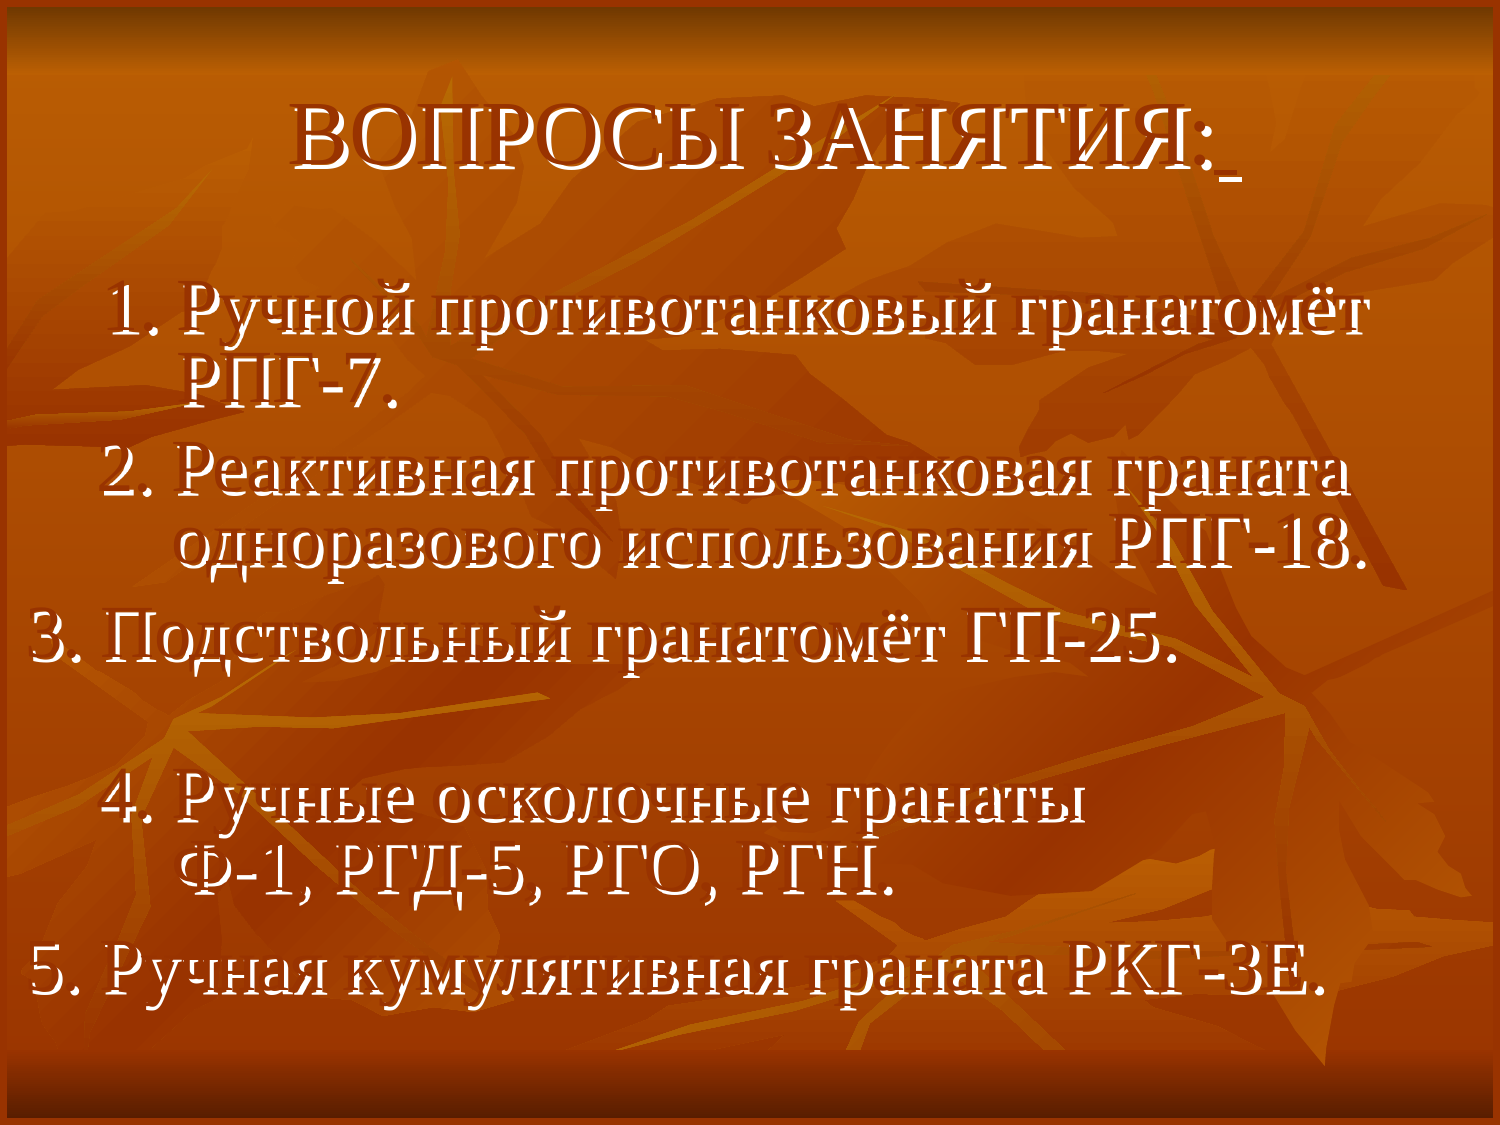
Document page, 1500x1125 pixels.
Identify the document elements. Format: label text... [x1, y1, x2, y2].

text_box 2. Реактивная противотанковая граната одноразового использования РПГ-18. [81, 426, 1432, 586]
text_box 4. Ручные осколочные гранаты Ф-1, РГД-5, РГО, РГН. [81, 753, 1107, 912]
text_box 3. Подствольный гранатомёт ГП-25. [10, 574, 1342, 680]
text_box Ручной противотанковый гранатомёт РПГ-7. [87, 265, 1382, 425]
text_box [0, 0, 1500, 1125]
text_box 5. Ручная кумулятивная граната РКГ-3Е. [9, 924, 1490, 1012]
text_box ВОПРОСЫ ЗАНЯТИЯ: [273, 65, 1253, 191]
